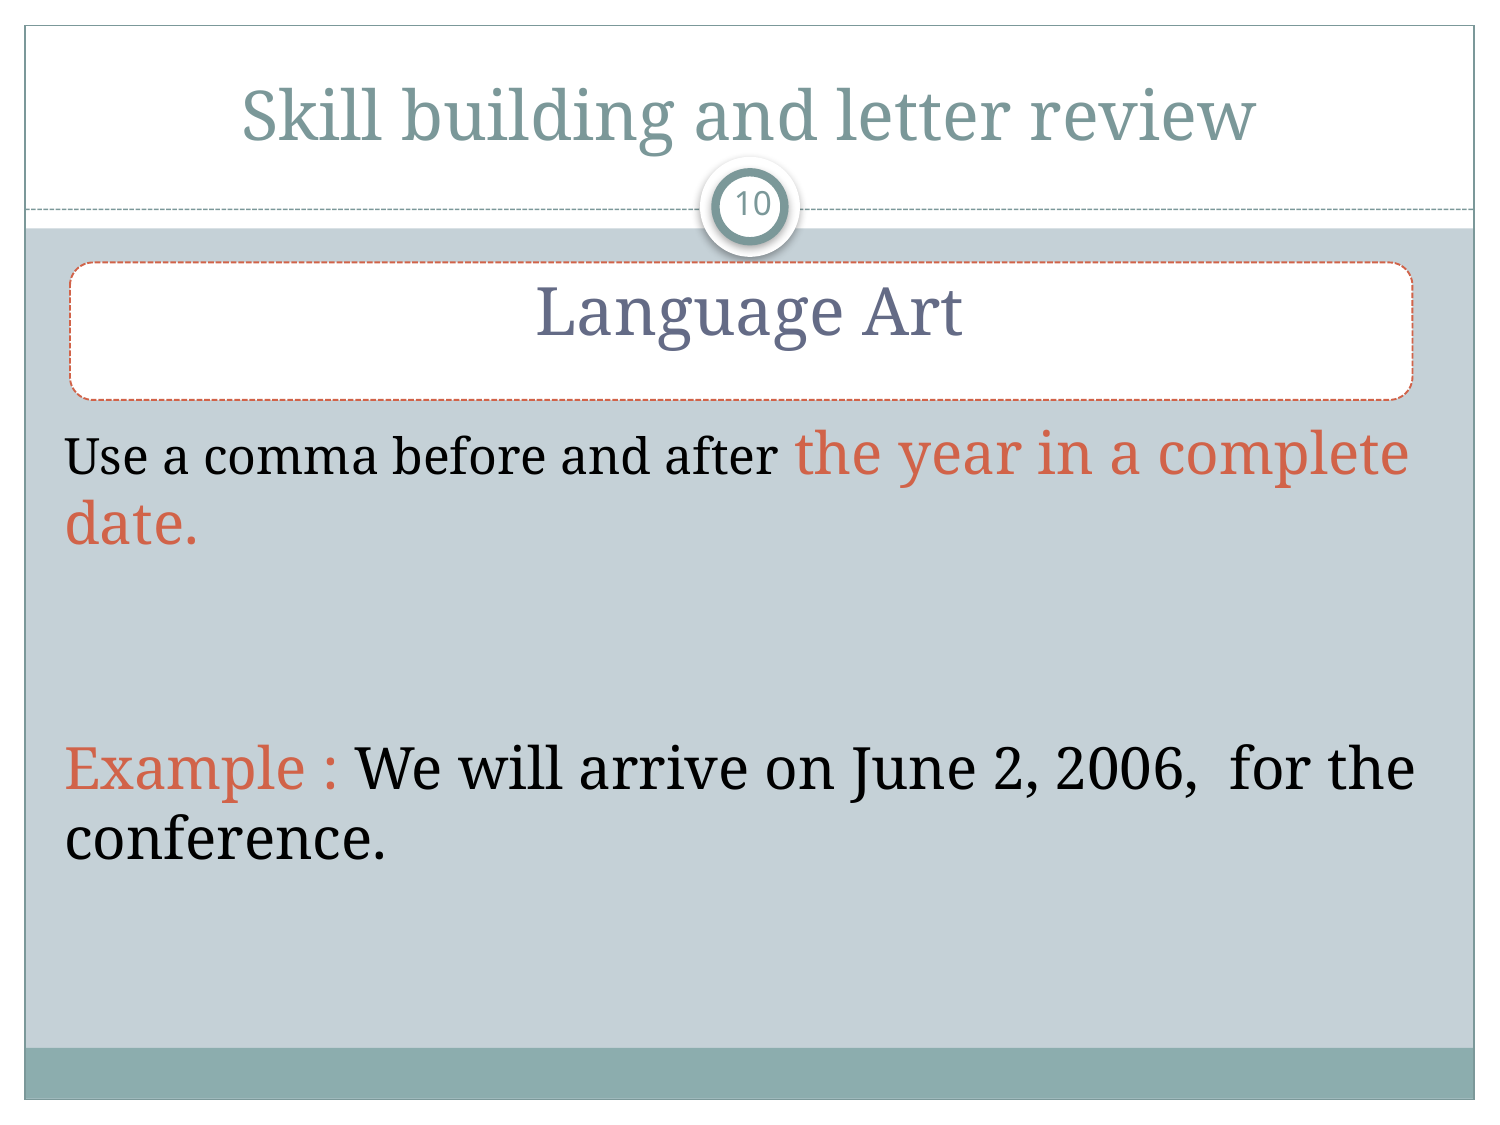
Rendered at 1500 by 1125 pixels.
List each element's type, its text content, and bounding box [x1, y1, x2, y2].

text_box Language Art [69, 261, 1414, 401]
slide_number 10 [715, 168, 791, 241]
title Skill building and letter review [49, 37, 1450, 162]
list Use a comma before and after the year in a complete date. Example : We will arrive on June 2, 2006, for the conference. [49, 250, 1445, 1001]
